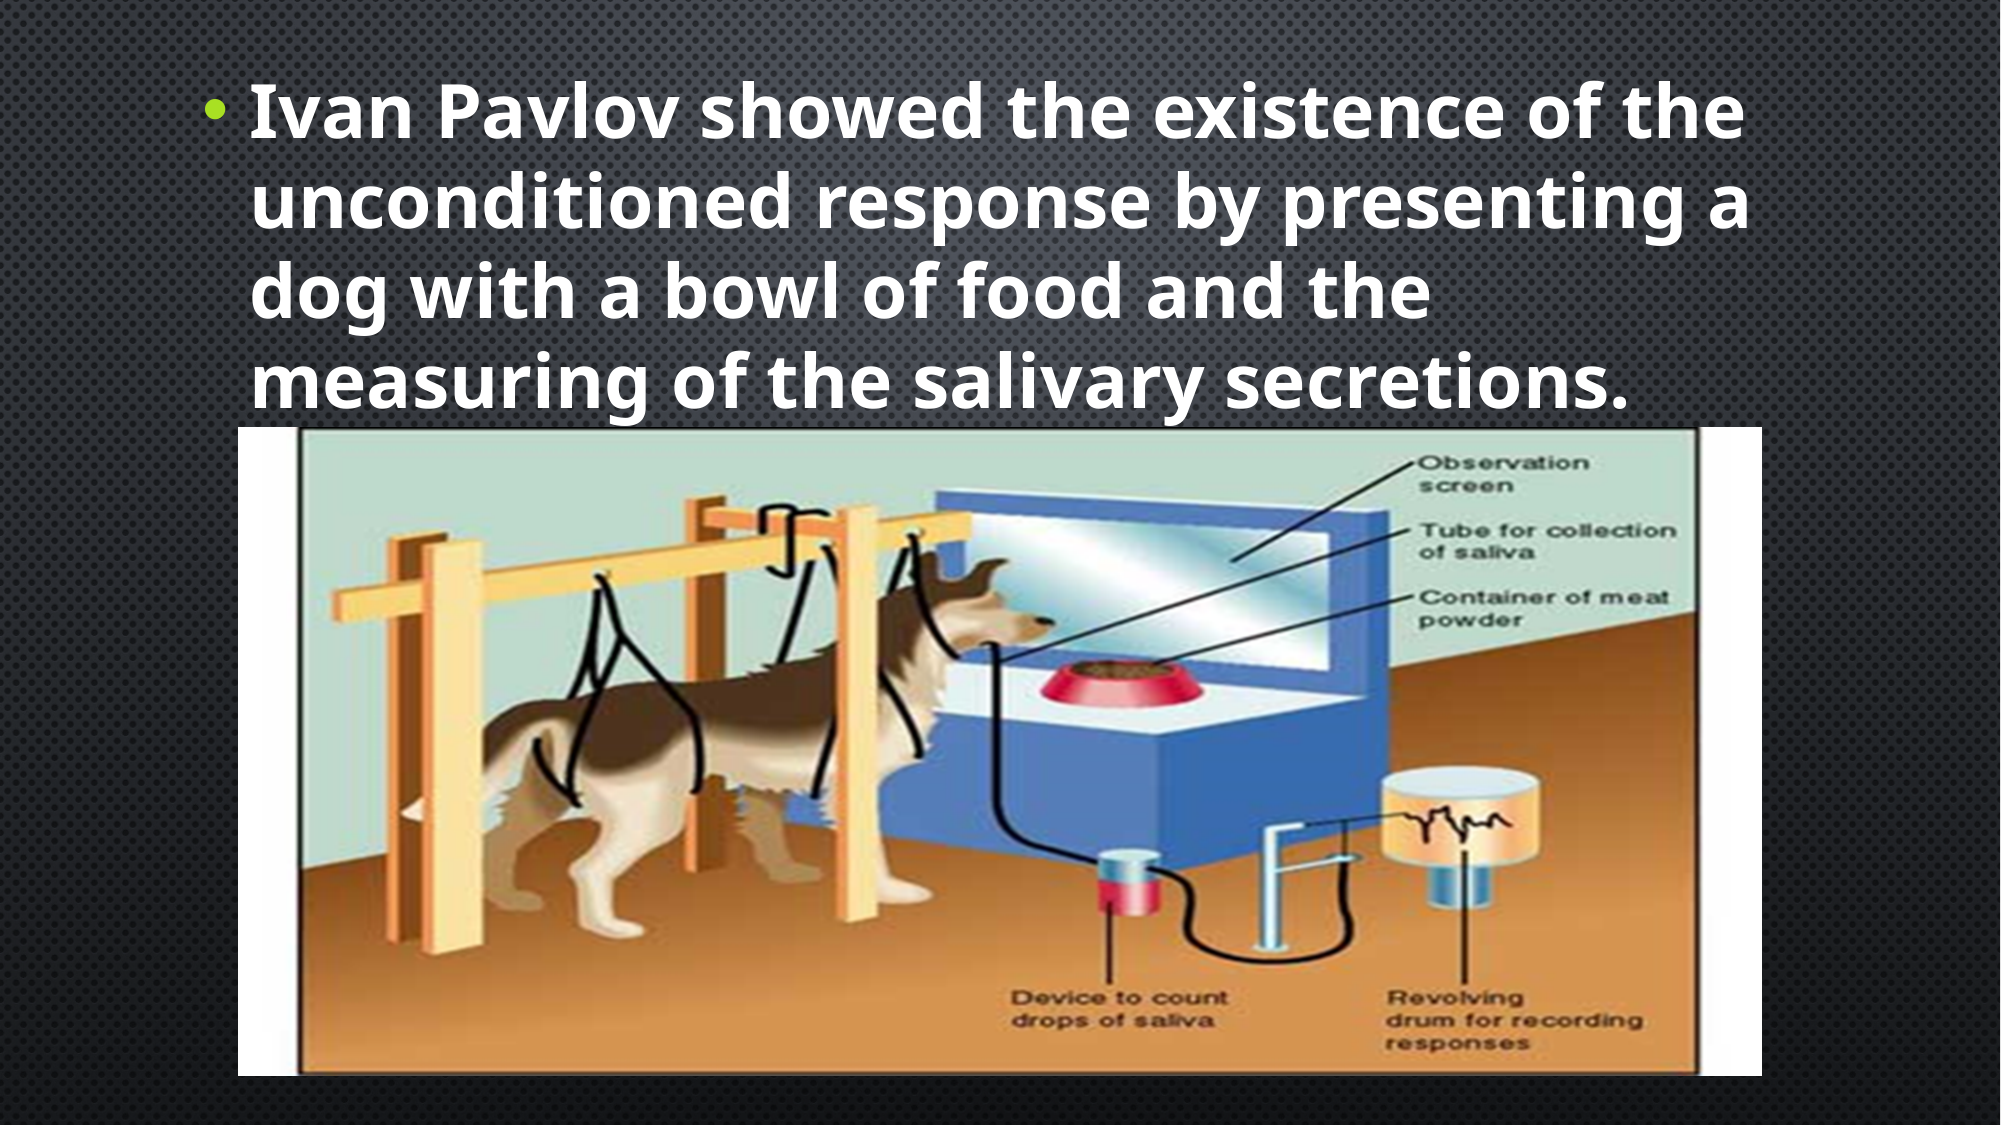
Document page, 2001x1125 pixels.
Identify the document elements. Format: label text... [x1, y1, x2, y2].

picture [237, 426, 1762, 1076]
list Ivan Pavlov showed the existence of the unconditioned response by presenting a dog with a bowl of food and the measuring of the salivary secretions. [187, 0, 1813, 1076]
